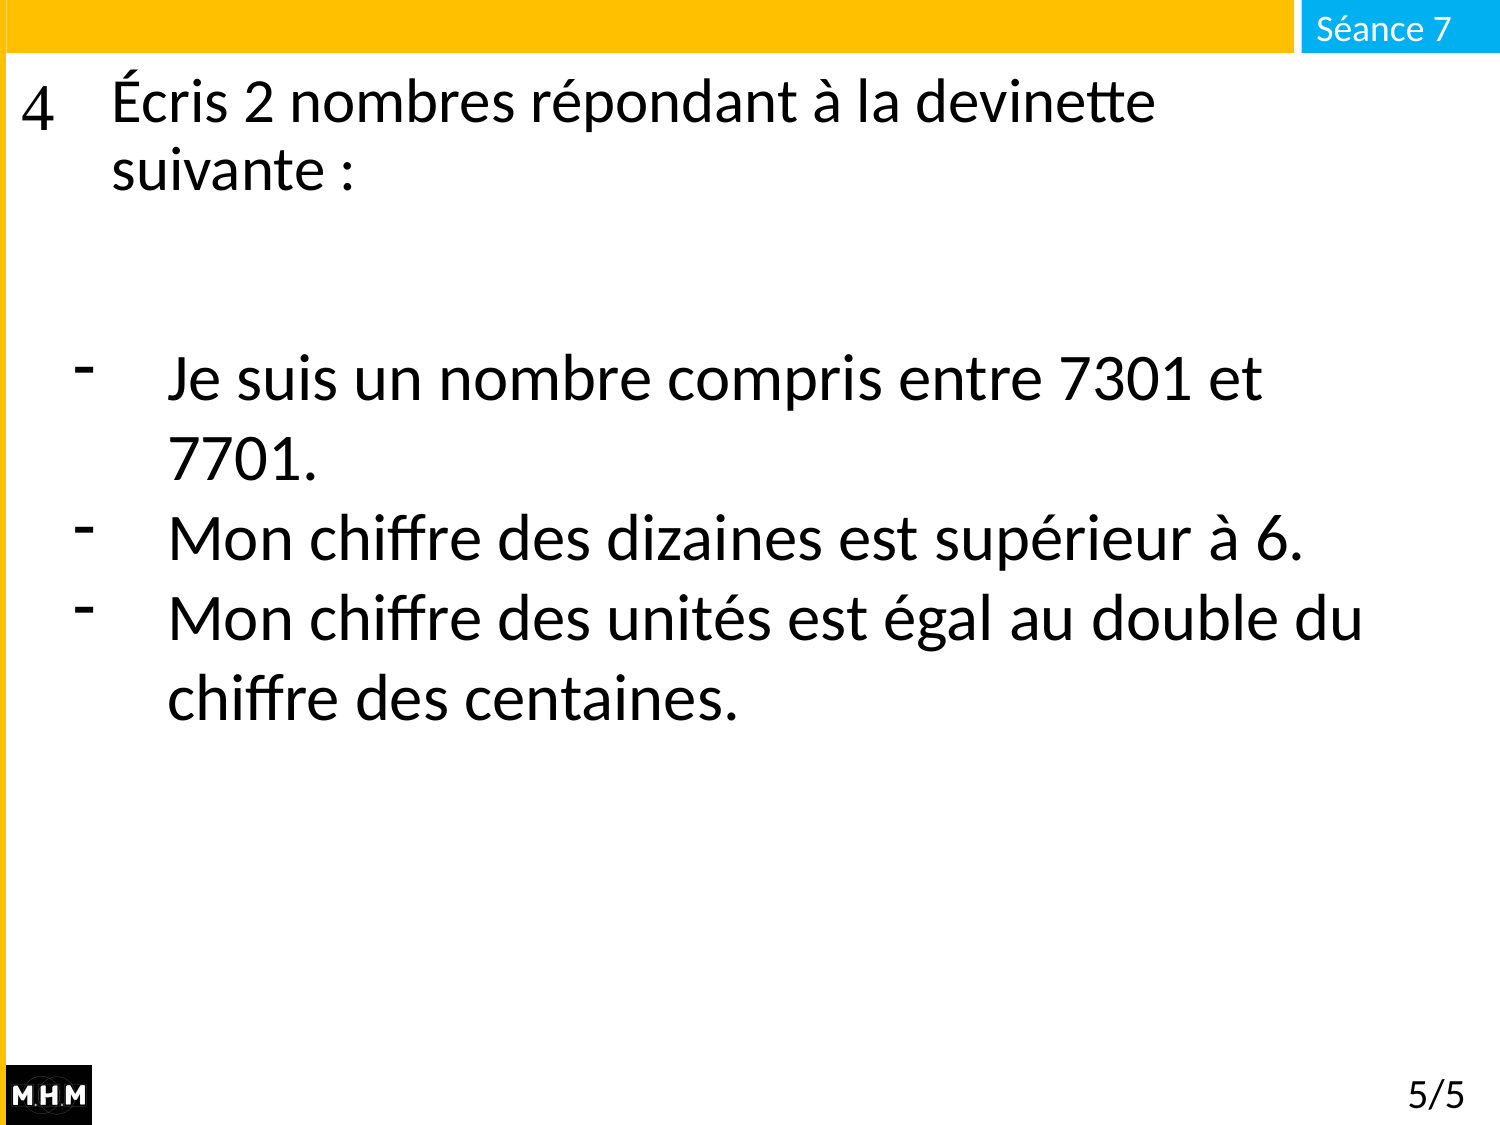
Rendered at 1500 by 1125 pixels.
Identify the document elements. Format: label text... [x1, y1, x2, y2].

title Écris 2 nombres répondant à la devinette suivante : [96, 60, 1391, 213]
picture [6, 1065, 92, 1125]
list 5/5 [1373, 1064, 1500, 1125]
text_box Je suis un nombre compris entre 7301 et 7701. Mon chiffre des dizaines est supérieur à 6. Mon chiffre des unités est égal au double du chiffre des centaines. [58, 331, 1404, 737]
